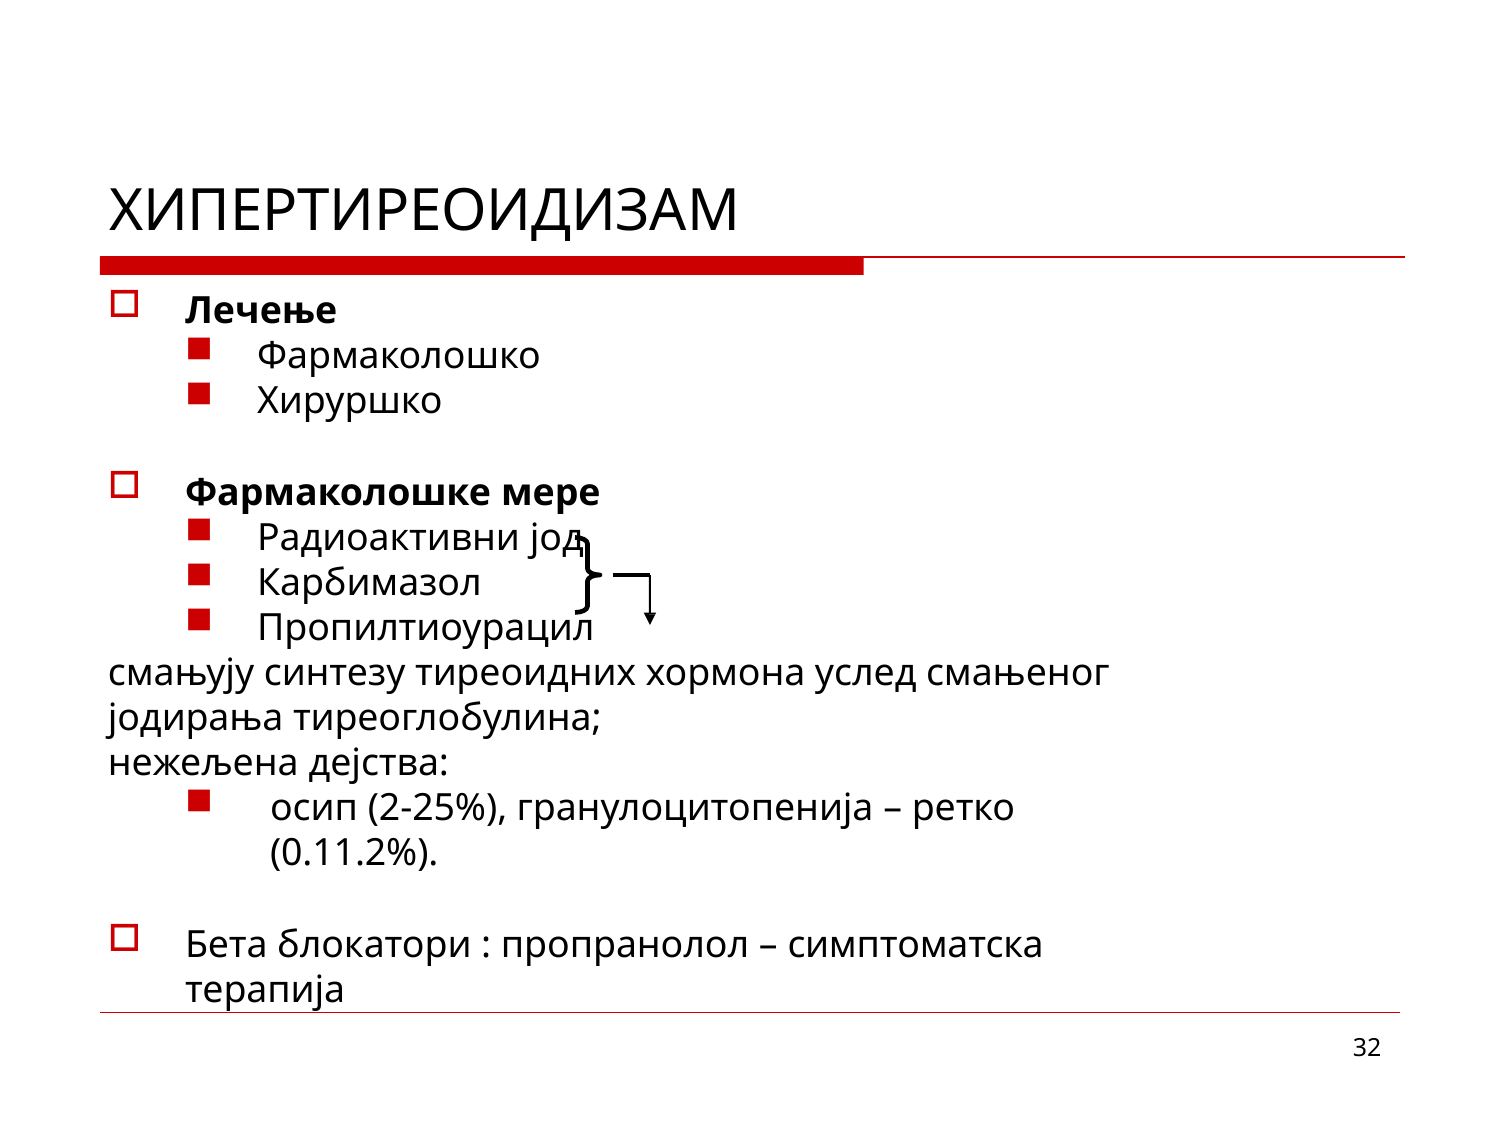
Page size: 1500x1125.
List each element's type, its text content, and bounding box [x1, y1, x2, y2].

title ХИПЕРТИРЕОИДИЗАМ [107, 169, 764, 283]
slide_number 32 [1348, 1029, 1390, 1125]
text_box [643, 575, 657, 626]
text_box [575, 537, 600, 613]
text_box Лечење Фармаколошко Хируршко Фармаколошке мере Радиоактивни јод Карбимазол Пропилтиоурацил смањују синтезу тиреоидних хормона услед смањеног јодирања тиреоглобулина; нежељена дејства: осип (2-25%), гранулоцитопенија – ретко (0.11.2%). Бета блокатори : пропранолол – симптоматска терапија [105, 283, 1324, 1010]
